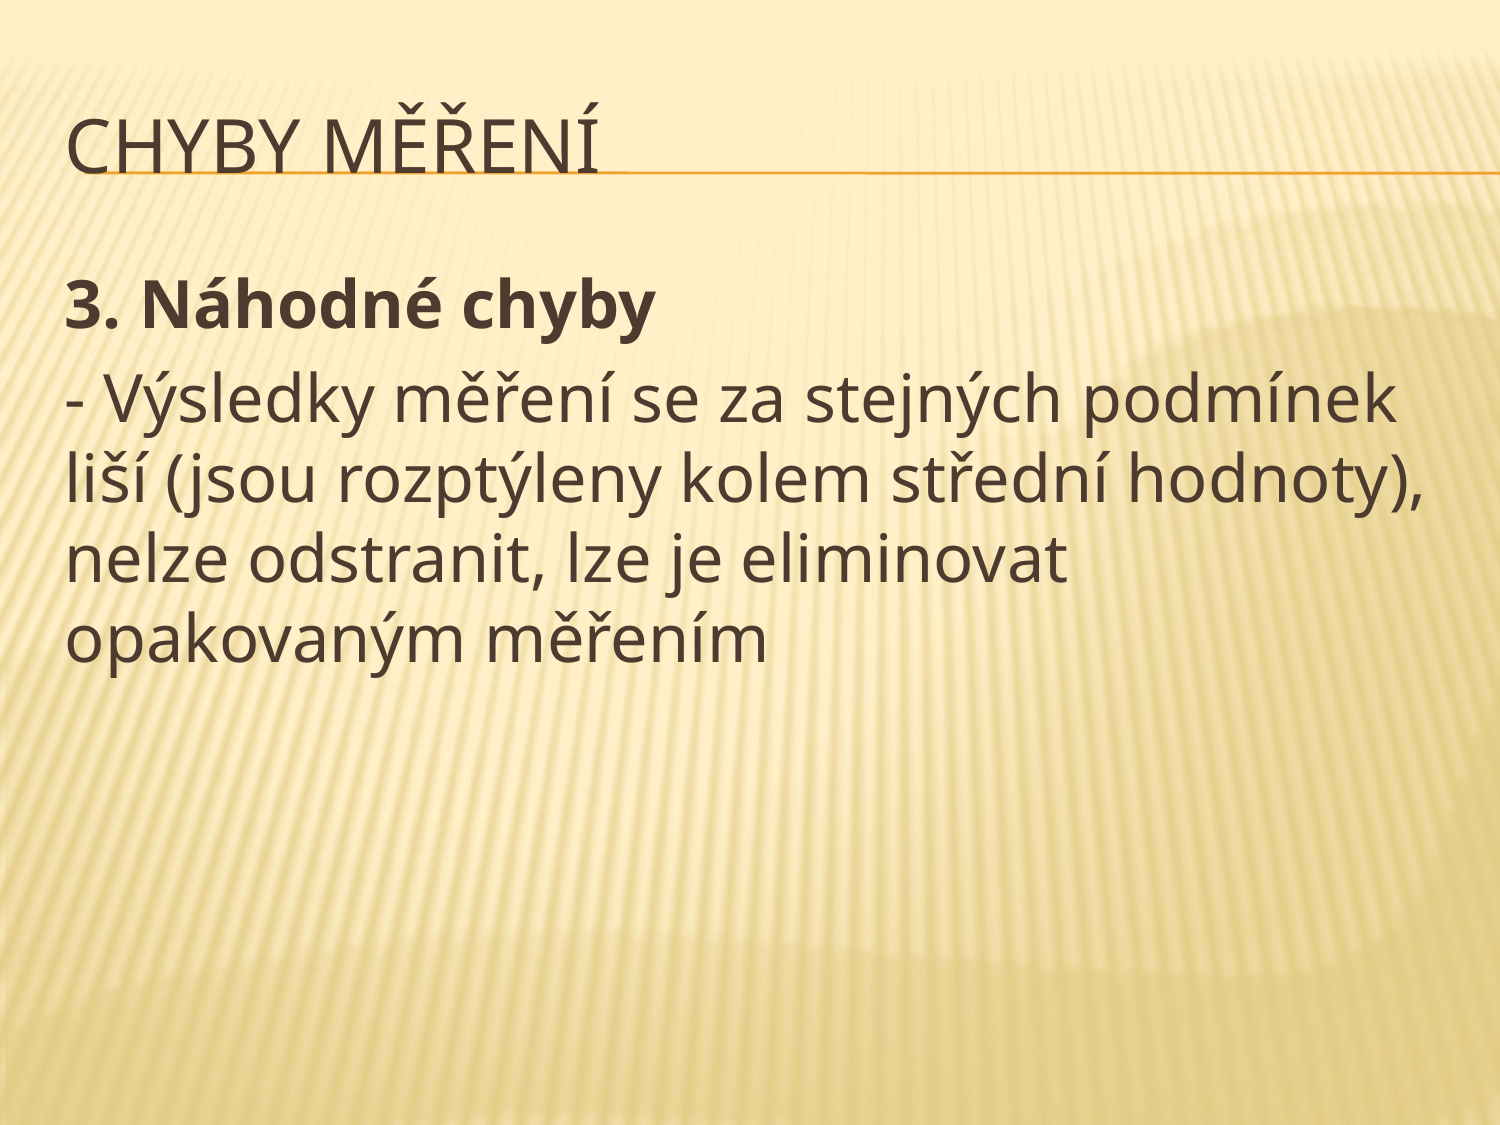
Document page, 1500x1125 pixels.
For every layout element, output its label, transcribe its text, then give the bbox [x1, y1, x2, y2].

list 3. Náhodné chyby - Výsledky měření se za stejných podmínek liší (jsou rozptýleny kolem střední hodnoty), nelze odstranit, lze je eliminovat opakovaným měřením [50, 254, 1475, 998]
title Chyby měření [50, 75, 1475, 213]
